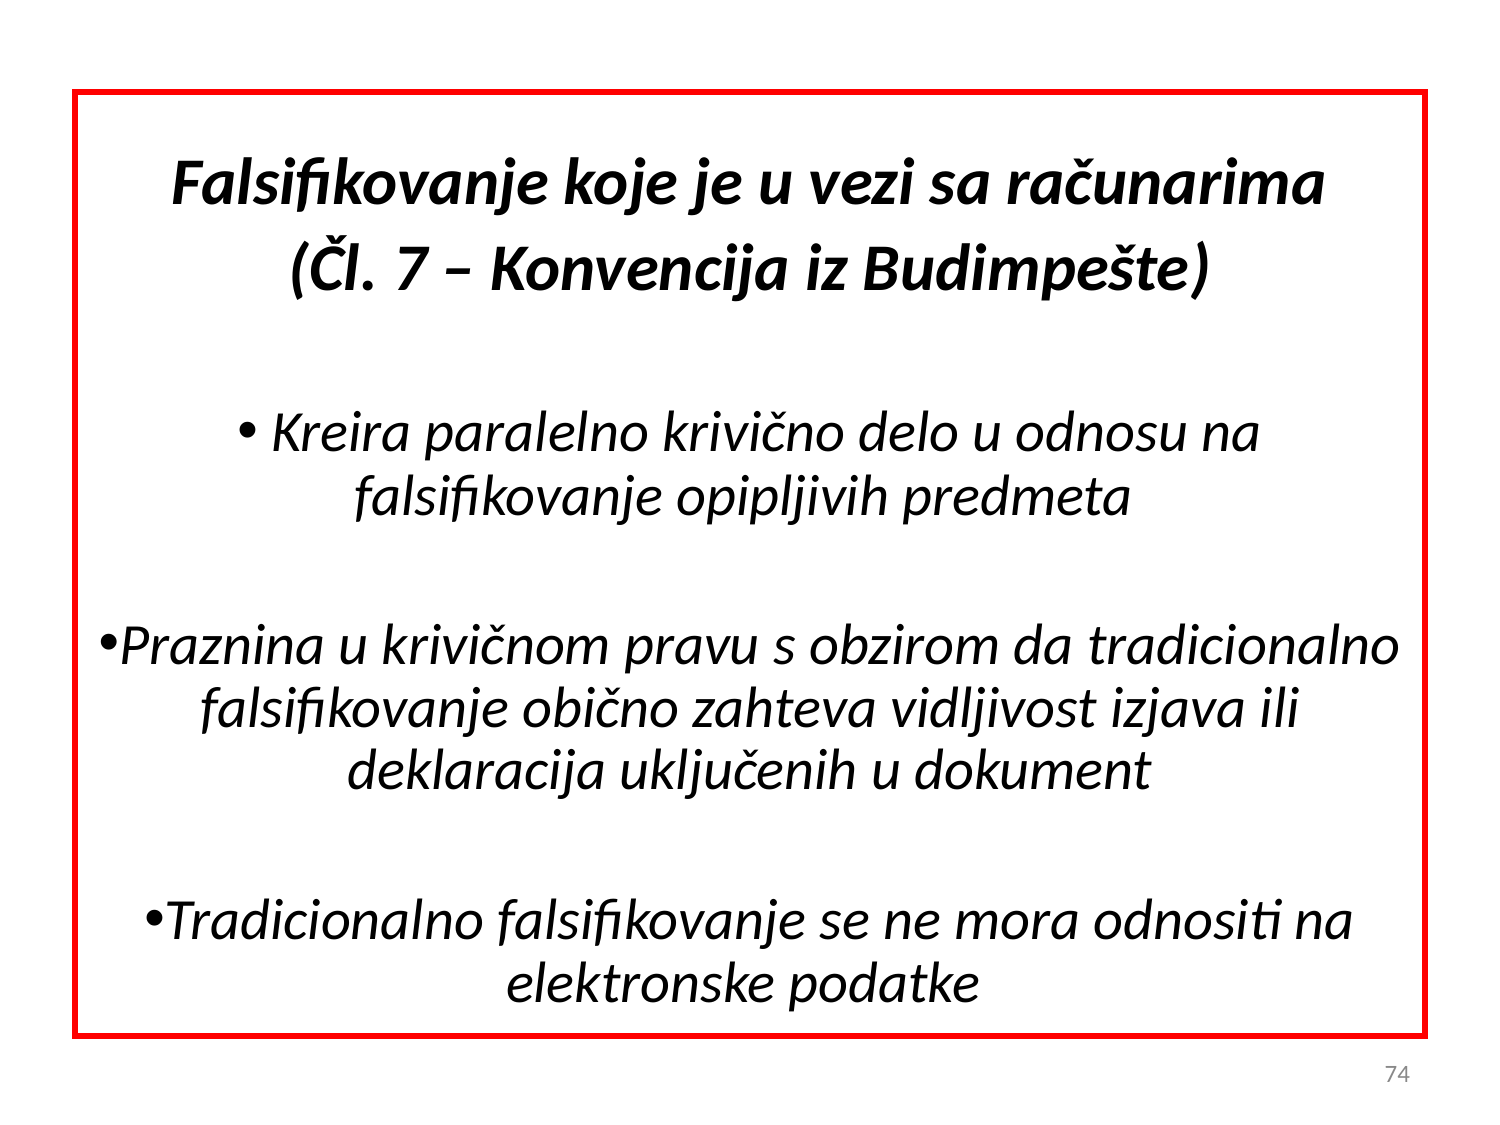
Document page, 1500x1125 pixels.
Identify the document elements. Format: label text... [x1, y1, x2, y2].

slide_number 74 [1074, 1042, 1425, 1103]
list Falsifikovanje koje je u vezi sa računarima (Čl. 7 – Konvencija iz Budimpešte) Kreira paralelno krivično delo u odnosu na falsifikovanje opipljivih predmeta Praznina u krivičnom pravu s obzirom da tradicionalno falsifikovanje obično zahteva vidljivost izjava ili deklaracija uključenih u dokument Tradicionalno falsifikovanje se ne mora odnositi na elektronske podatke [74, 91, 1426, 1037]
